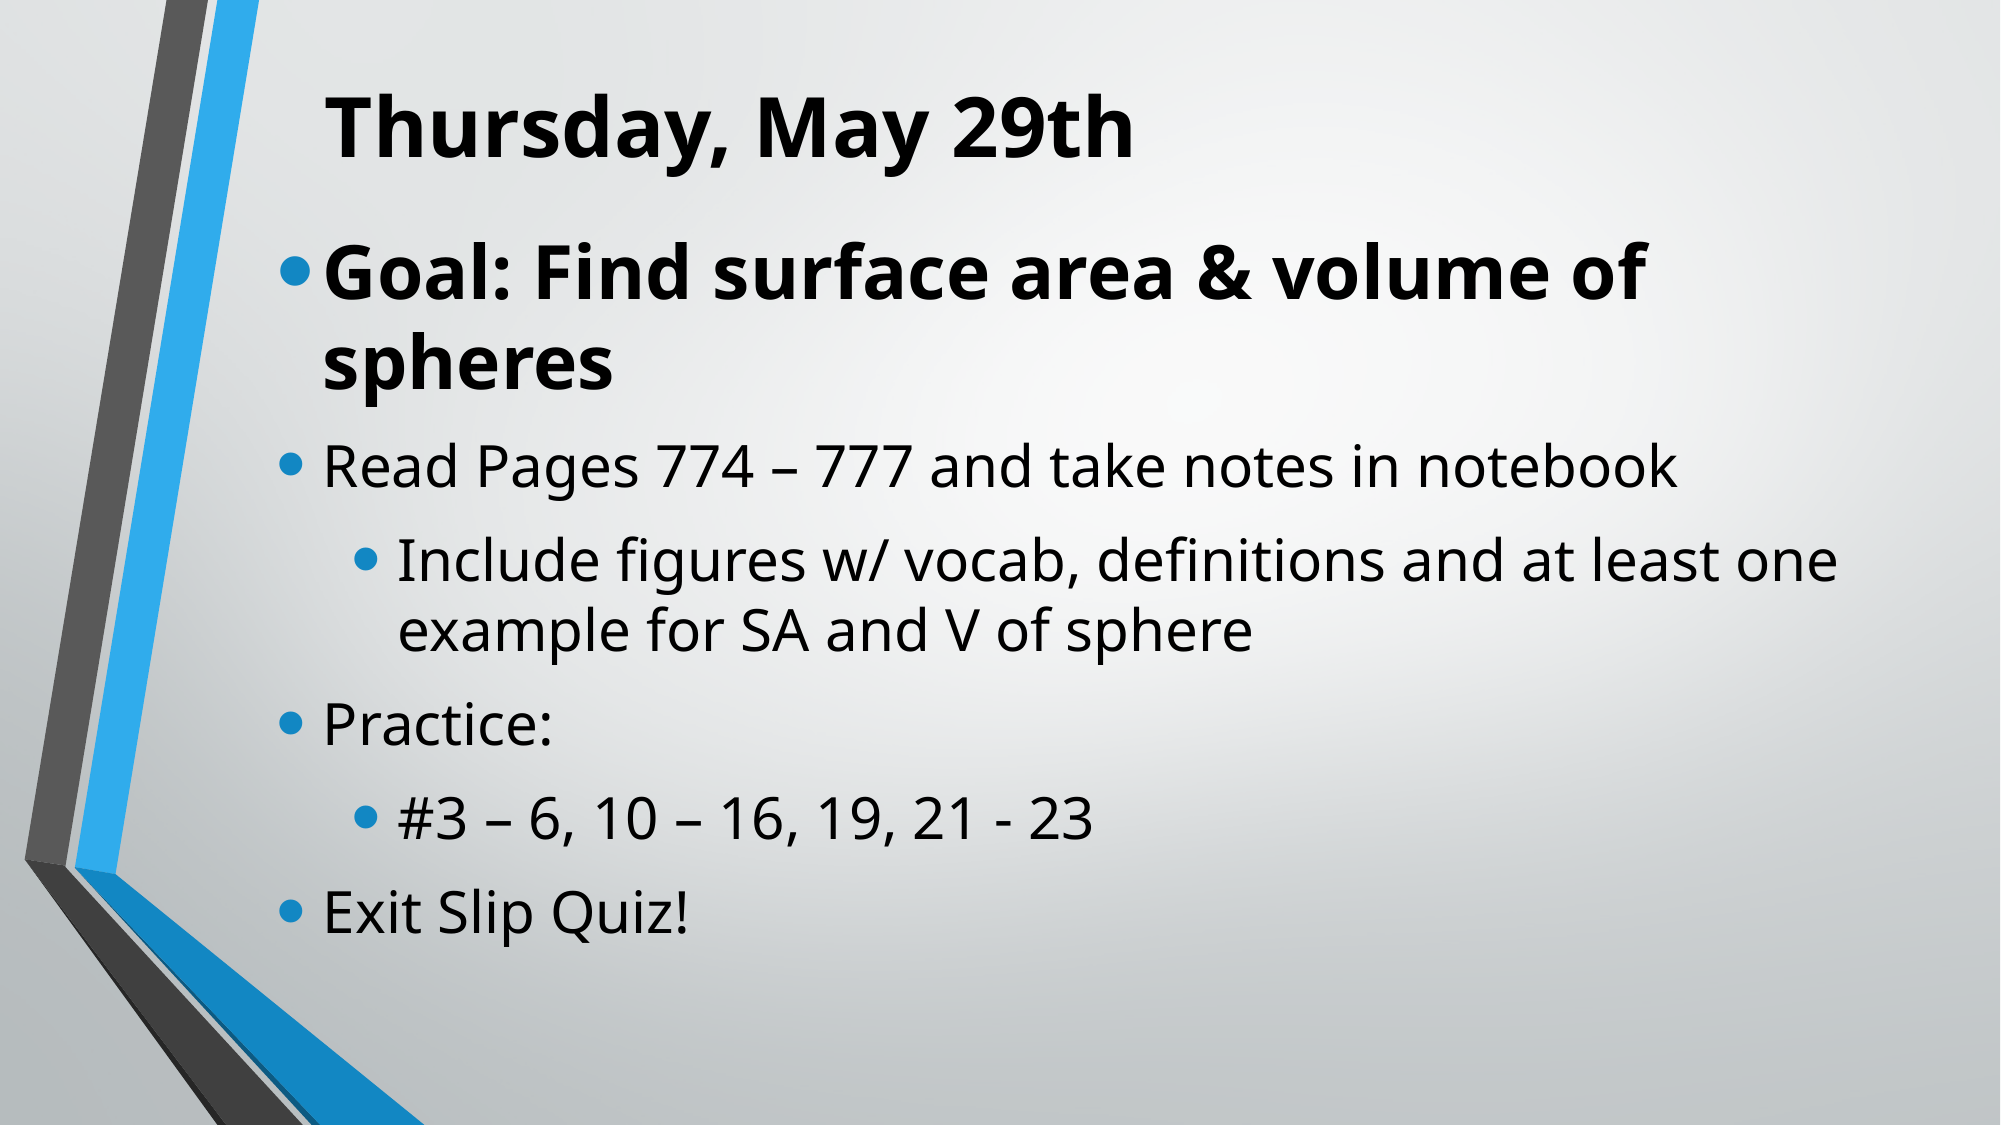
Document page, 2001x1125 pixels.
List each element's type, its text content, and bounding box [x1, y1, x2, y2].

list Goal: Find surface area & volume of spheres Read Pages 774 – 777 and take notes in notebook Include figures w/ vocab, definitions and at least one example for SA and V of sphere Practice: #3 – 6, 10 – 16, 19, 21 - 23 Exit Slip Quiz! [260, 210, 1905, 1125]
title Thursday, May 29th [278, 37, 1185, 210]
